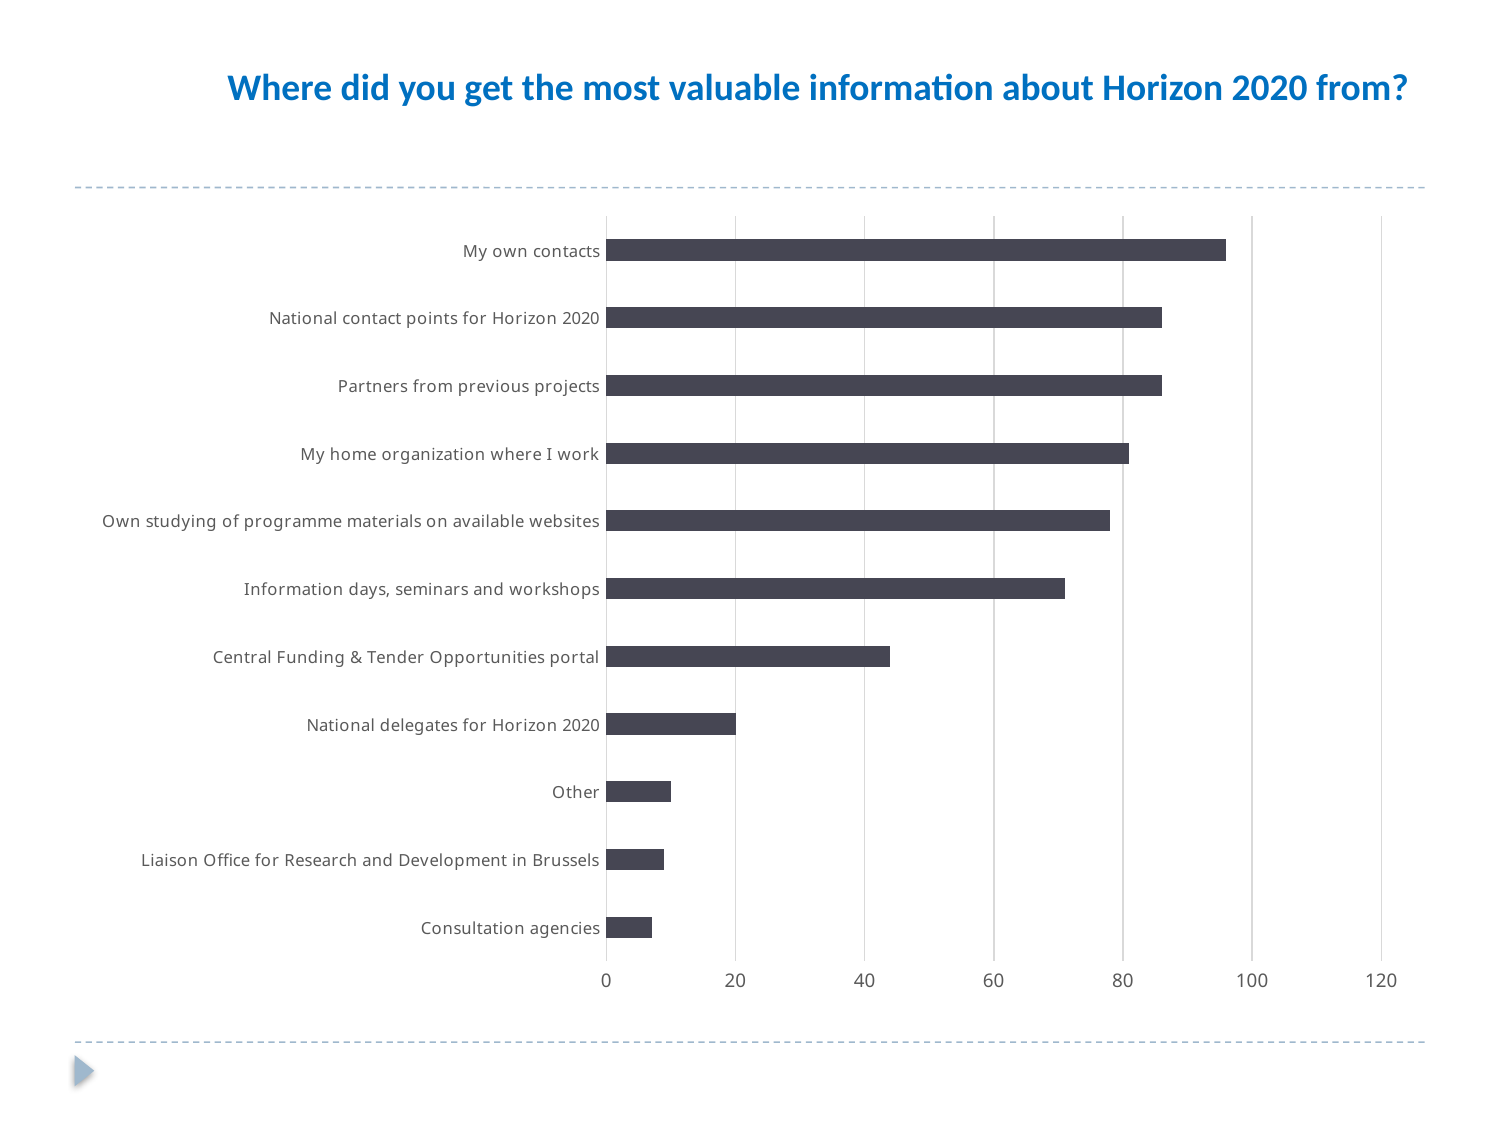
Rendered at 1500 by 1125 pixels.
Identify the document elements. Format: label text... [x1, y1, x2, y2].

chart [74, 199, 1426, 1011]
title Where did you get the most valuable information about Horizon 2020 from? [75, 24, 1425, 116]
